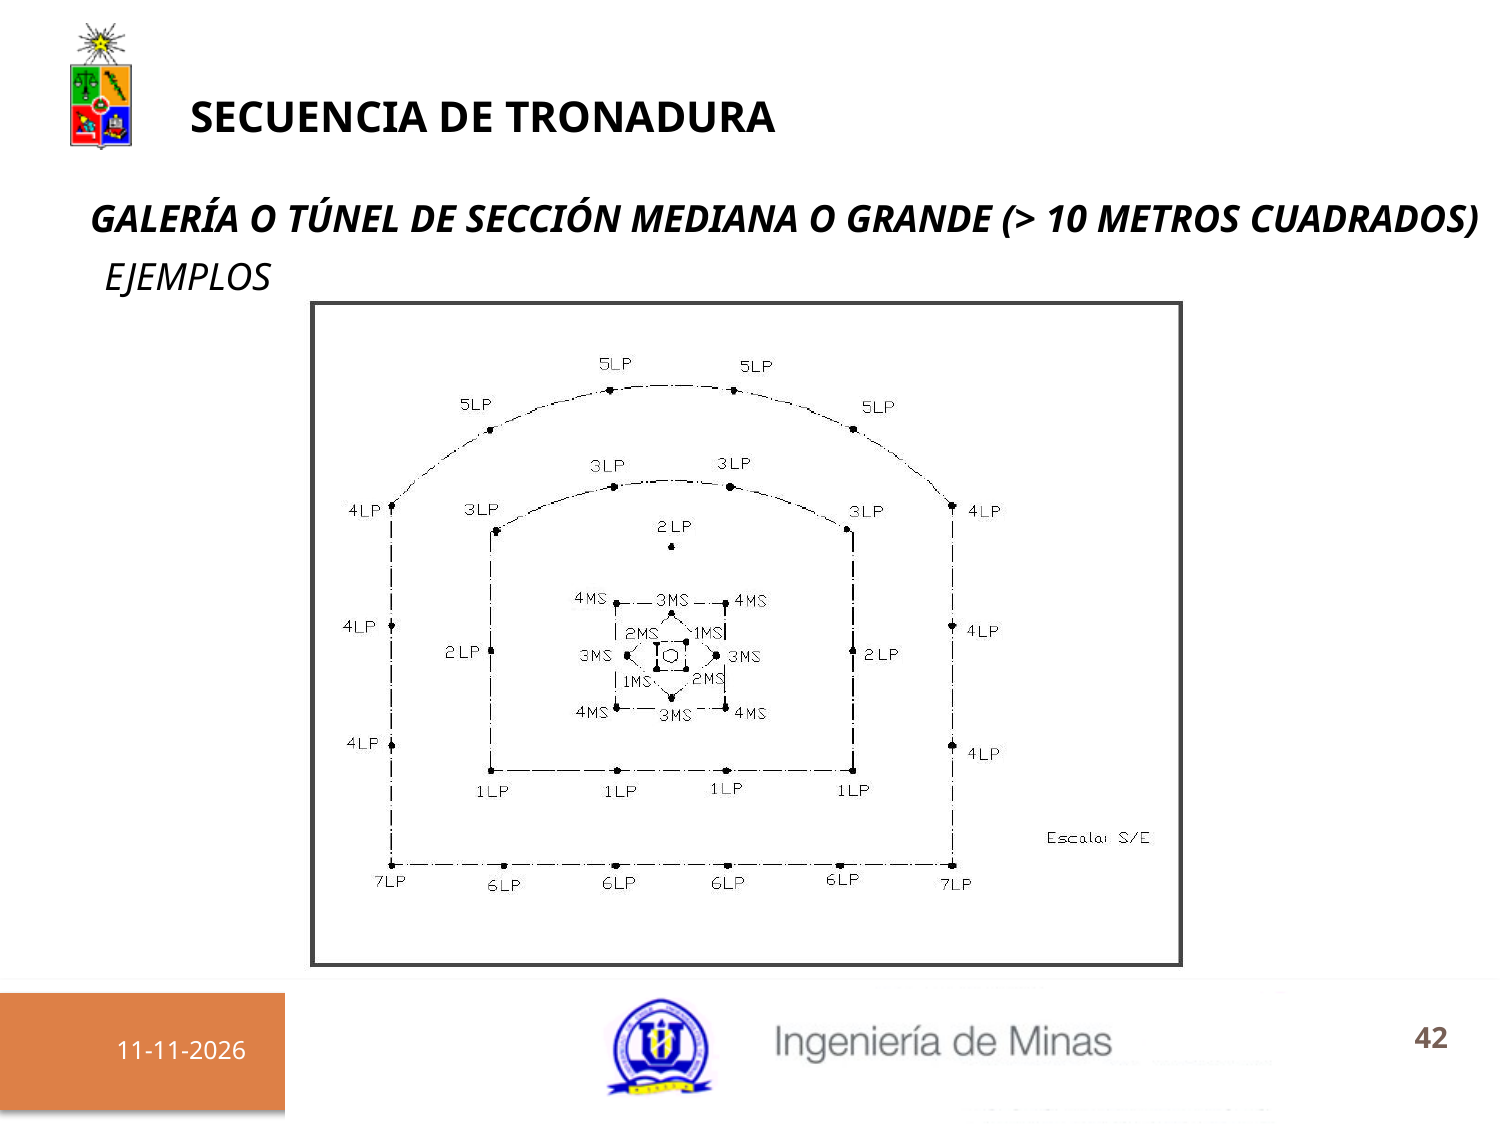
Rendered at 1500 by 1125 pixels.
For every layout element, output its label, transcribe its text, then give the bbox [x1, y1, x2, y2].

text_box Secuencia de tronadura [175, 81, 1266, 148]
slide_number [12, 995, 279, 1108]
text_box Ejemplos [89, 246, 287, 306]
picture [69, 23, 132, 151]
text_box Galería o túnel de sección Mediana o Grande (> 10 metros cuadrados) [75, 187, 1496, 248]
picture [304, 292, 1191, 973]
picture [285, 980, 1500, 1125]
